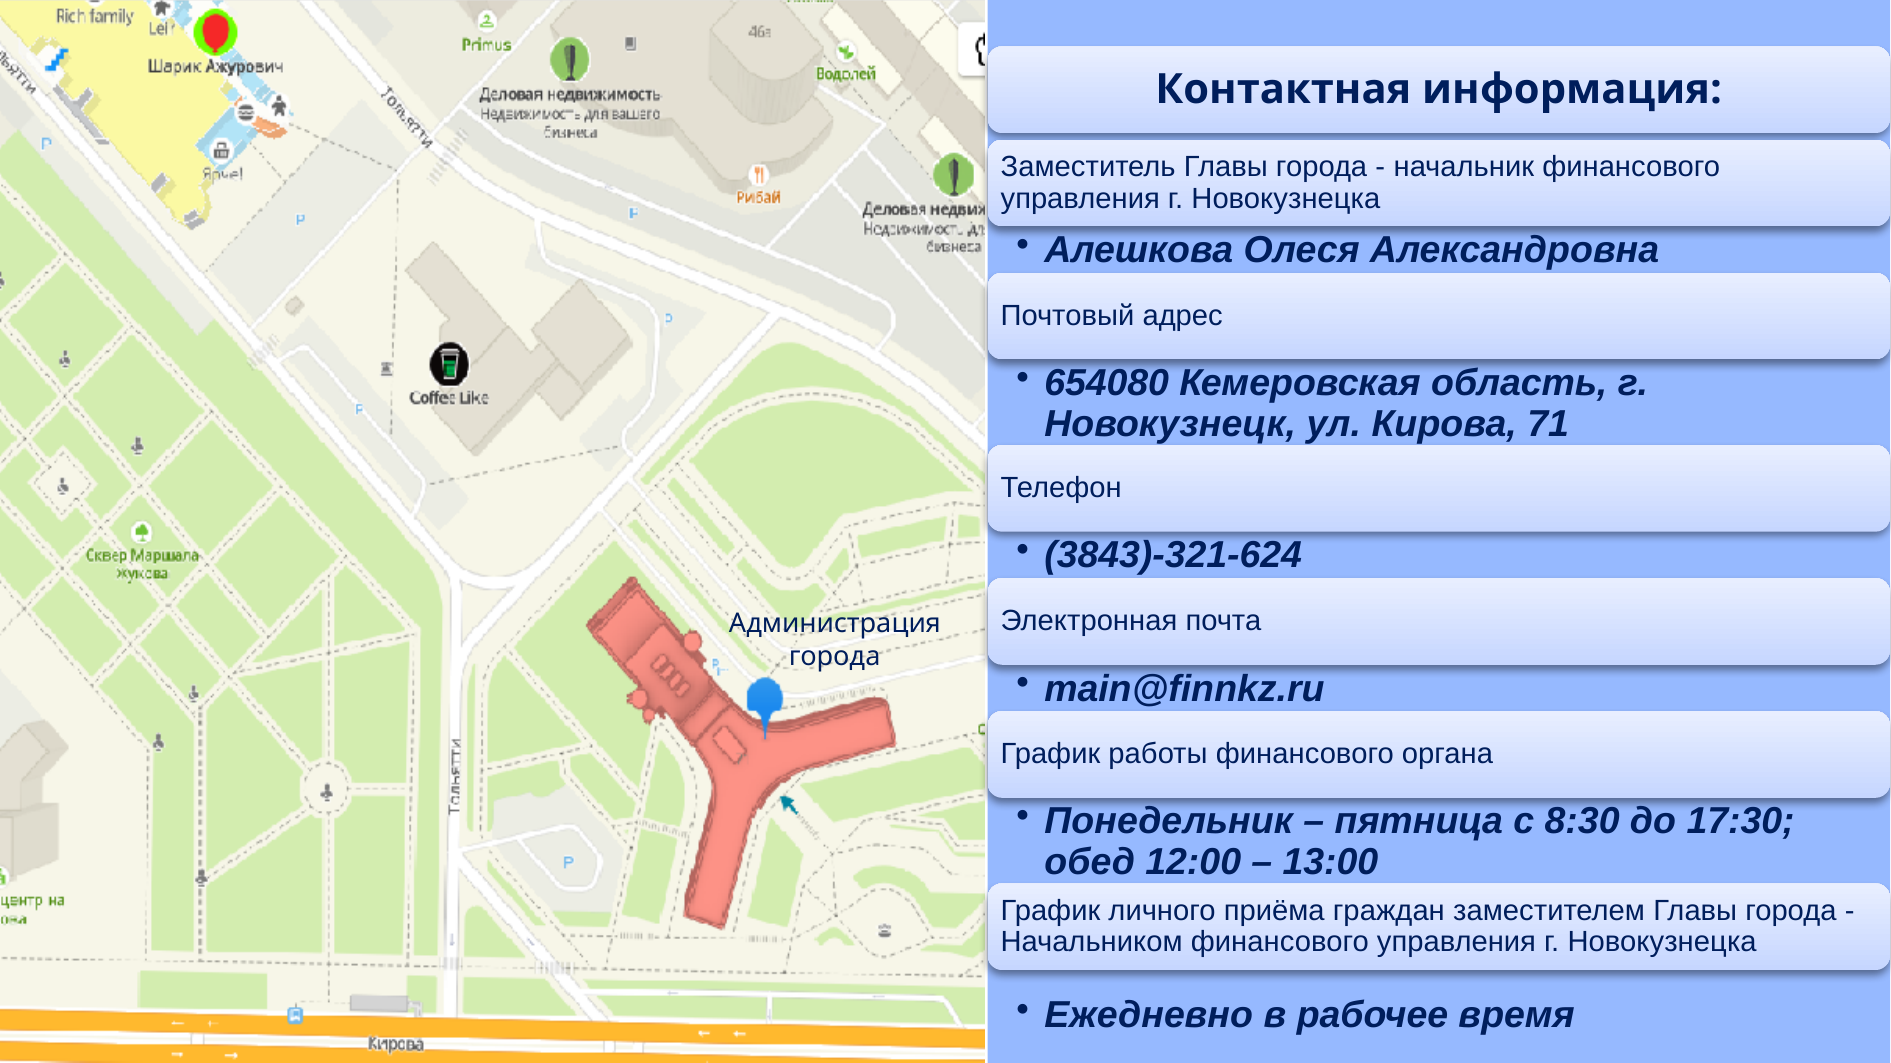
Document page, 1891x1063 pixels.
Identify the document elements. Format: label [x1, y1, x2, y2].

text_box [987, 0, 1891, 1063]
picture [0, 0, 985, 1063]
